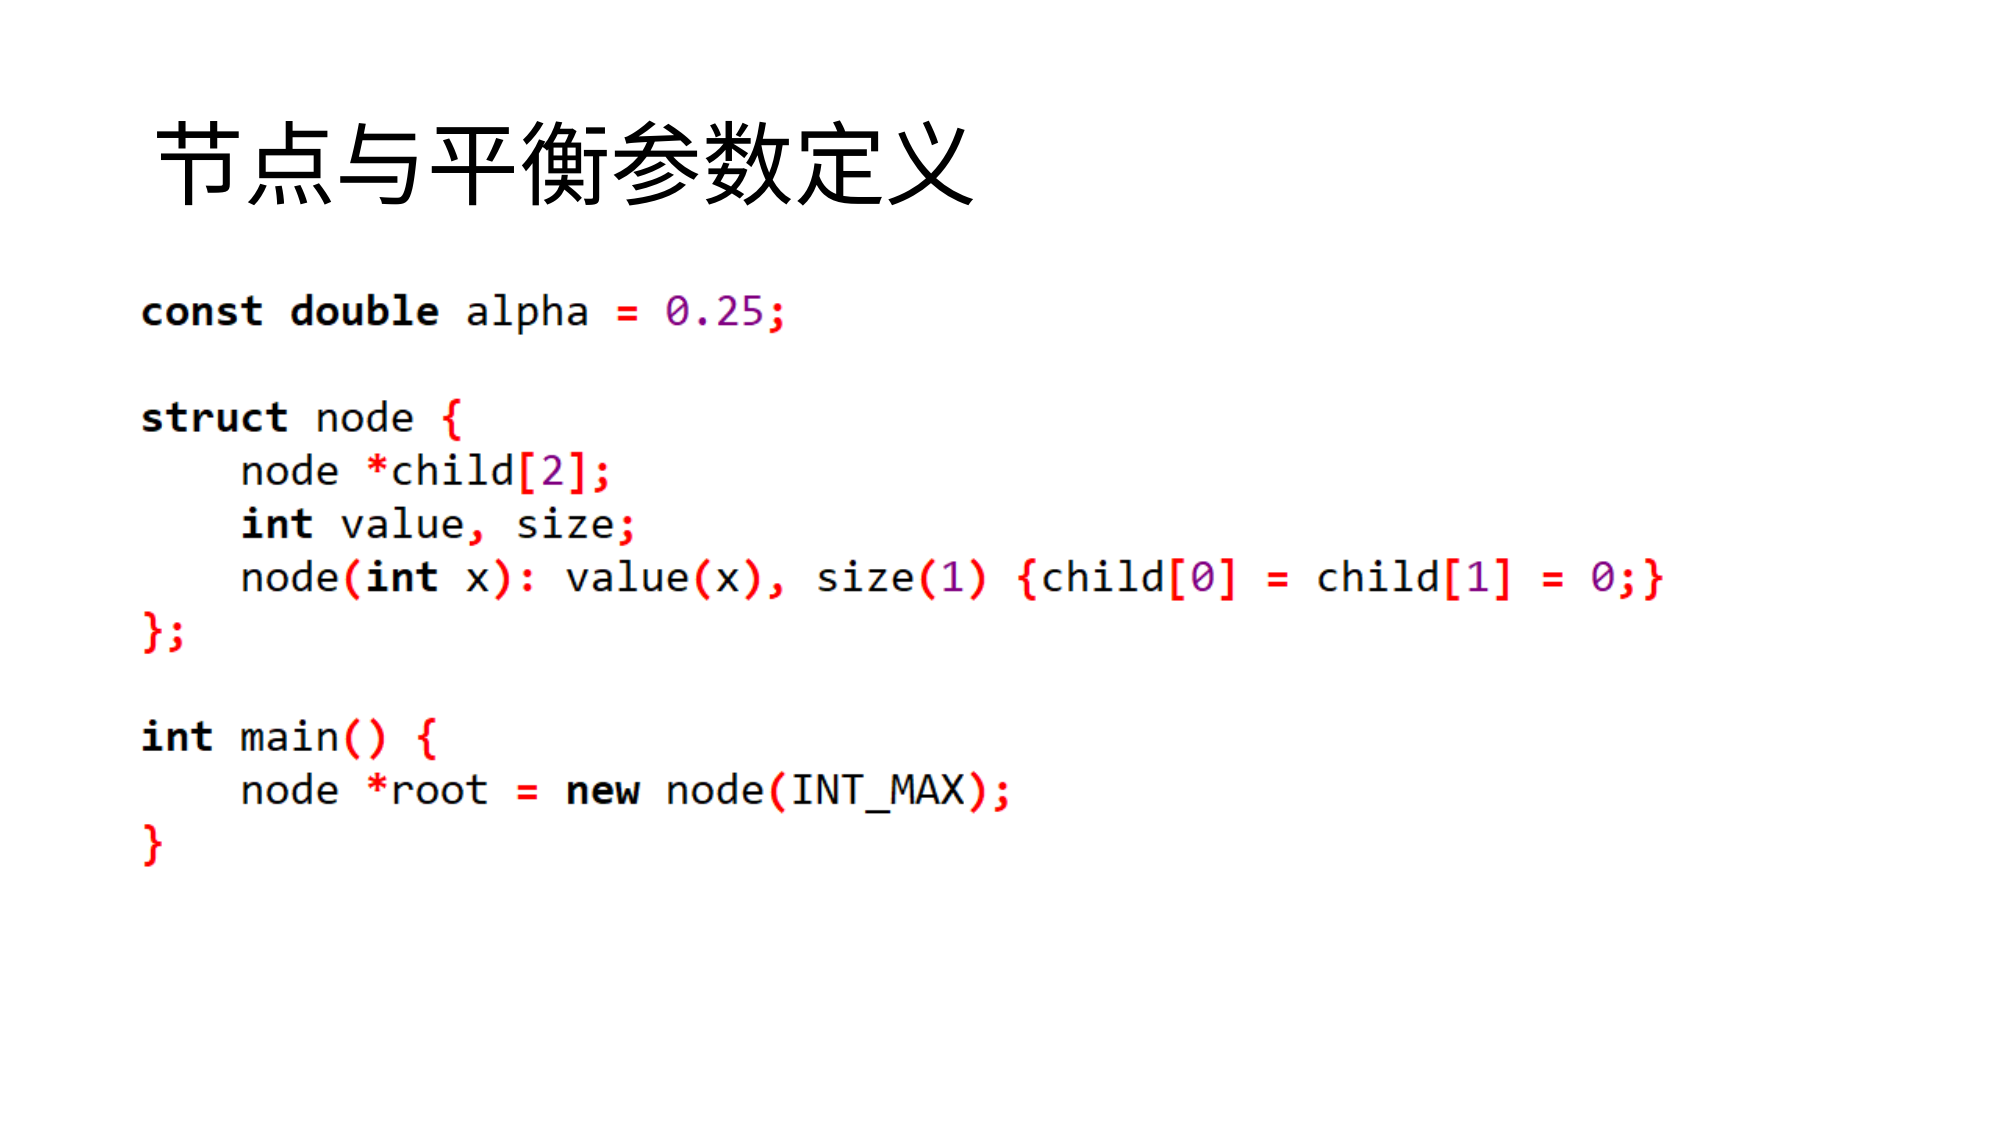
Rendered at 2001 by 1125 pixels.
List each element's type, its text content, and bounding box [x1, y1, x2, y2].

picture [137, 277, 1669, 884]
title 节点与平衡参数定义 [137, 59, 1863, 278]
